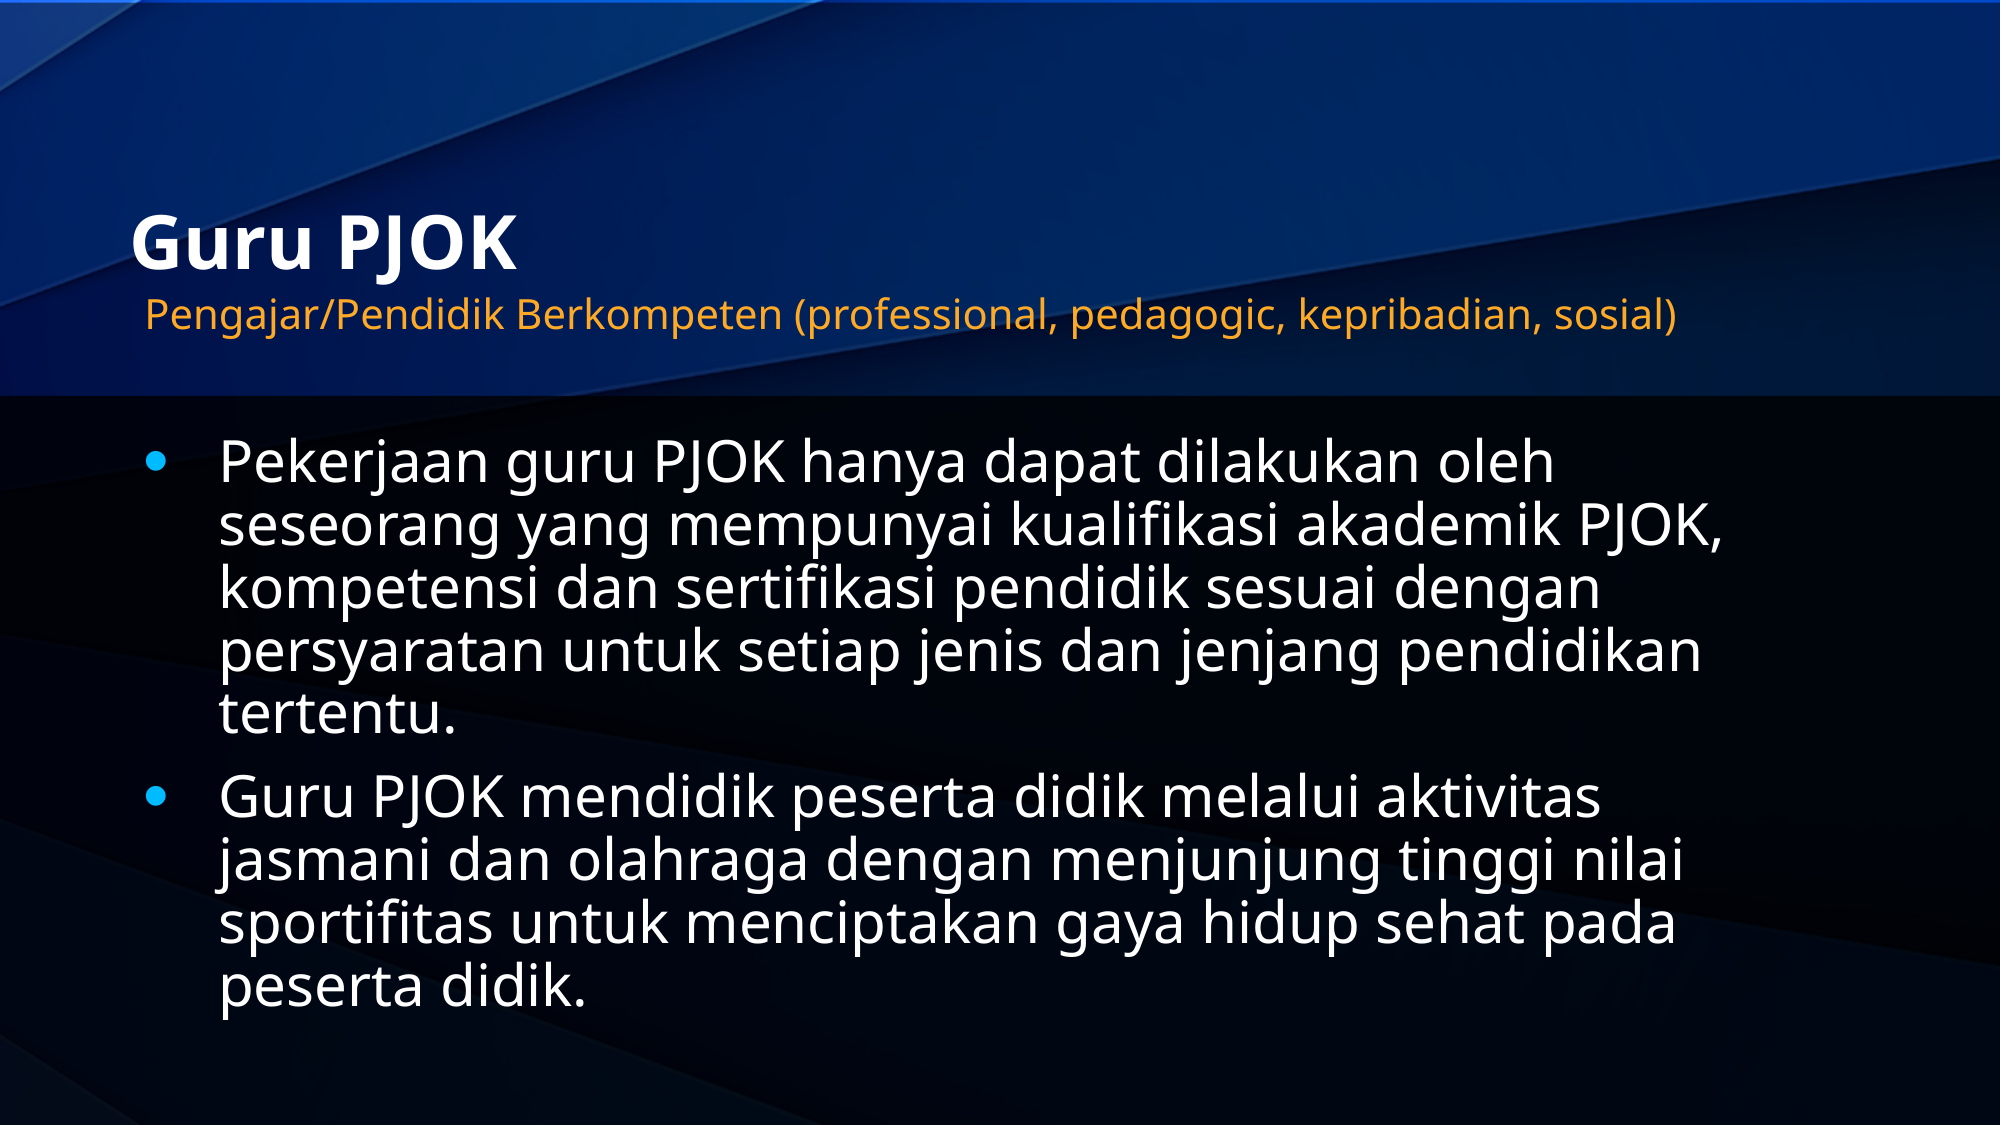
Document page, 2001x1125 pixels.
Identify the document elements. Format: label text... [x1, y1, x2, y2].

text_box Pekerjaan guru PJOK hanya dapat dilakukan oleh seseorang yang mempunyai kualifikasi akademik PJOK, kompetensi dan sertifikasi pendidik sesuai dengan persyaratan untuk setiap jenis dan jenjang pendidikan tertentu. Guru PJOK mendidik peserta didik melalui aktivitas jasmani dan olahraga dengan menjunjung tinggi nilai sportifitas untuk menciptakan gaya hidup sehat pada peserta didik. [137, 432, 1781, 1042]
picture [0, 0, 2000, 395]
text_box Pengajar/Pendidik Berkompeten (professional, pedagogic, kepribadian, sosial) [129, 286, 1694, 344]
title Guru PJOK [129, 195, 1292, 286]
